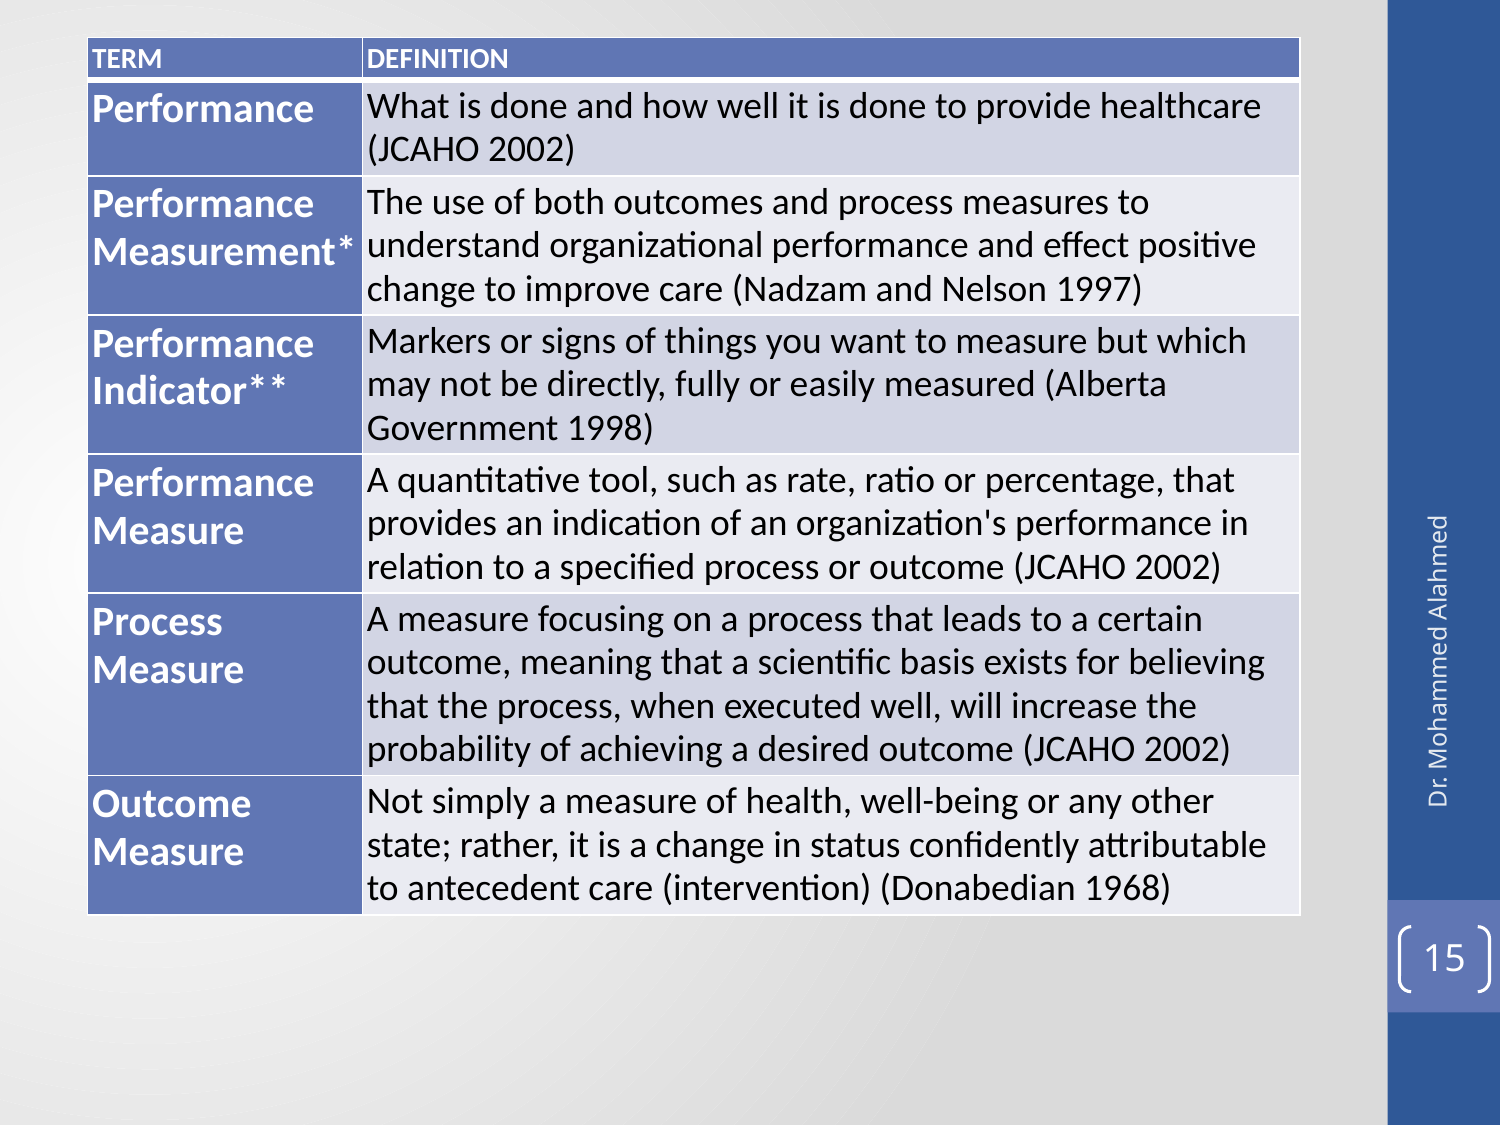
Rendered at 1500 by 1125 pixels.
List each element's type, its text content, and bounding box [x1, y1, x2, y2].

table_header DEFINITION [363, 38, 1299, 77]
table_cell Process Measure [88, 594, 362, 775]
table_cell What is done and how well it is done to provide healthcare (JCAHO 2002) [363, 83, 1299, 175]
footer Dr. Mohammed Alahmed [1408, 500, 1469, 889]
table_cell The use of both outcomes and process measures to understand organizational performance and effect positive change to improve care (Nadzam and Nelson 1997) [363, 177, 1299, 314]
table_cell A quantitative tool, such as rate, ratio or percentage, that provides an indication of an organization's performance in relation to a specified process or outcome (JCAHO 2002) [363, 455, 1299, 592]
table_cell Performance Measurement* [88, 177, 362, 314]
table_cell Outcome Measure [88, 776, 362, 914]
table_cell Not simply a measure of health, well-being or any other state; rather, it is a change in status confidently attributable to antecedent care (intervention) (Donabedian 1968) [363, 776, 1299, 914]
slide_number 15 [1397, 925, 1492, 994]
table_cell Performance Measure [88, 455, 362, 592]
table_cell Performance Indicator** [88, 316, 362, 453]
table_cell A measure focusing on a process that leads to a certain outcome, meaning that a scientific basis exists for believing that the process, when executed well, will increase the probability of achieving a desired outcome (JCAHO 2002) [363, 594, 1299, 775]
table_cell Performance [88, 83, 362, 175]
table_cell Markers or signs of things you want to measure but which may not be directly, fully or easily measured (Alberta Government 1998) [363, 316, 1299, 453]
table_header TERM [88, 38, 362, 77]
